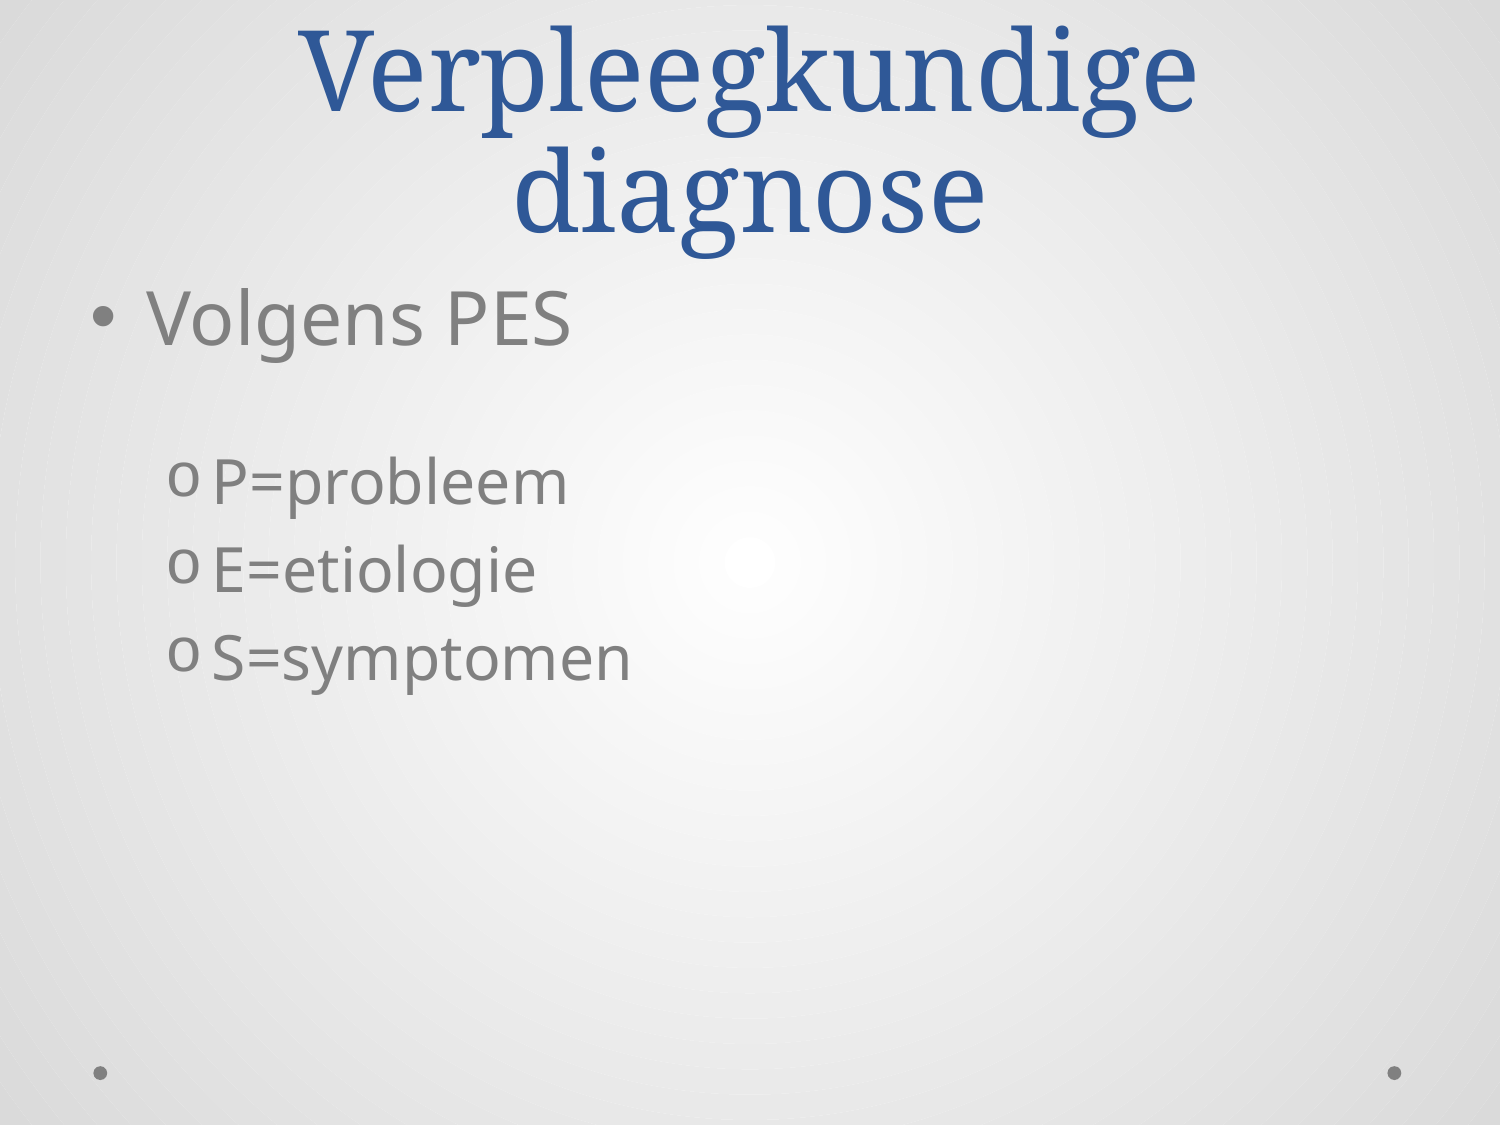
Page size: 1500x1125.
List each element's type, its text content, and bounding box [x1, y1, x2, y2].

title Verpleegkundige diagnose [75, 0, 1425, 263]
list Volgens PES P=probleem E=etiologie S=symptomen [75, 263, 1425, 1005]
